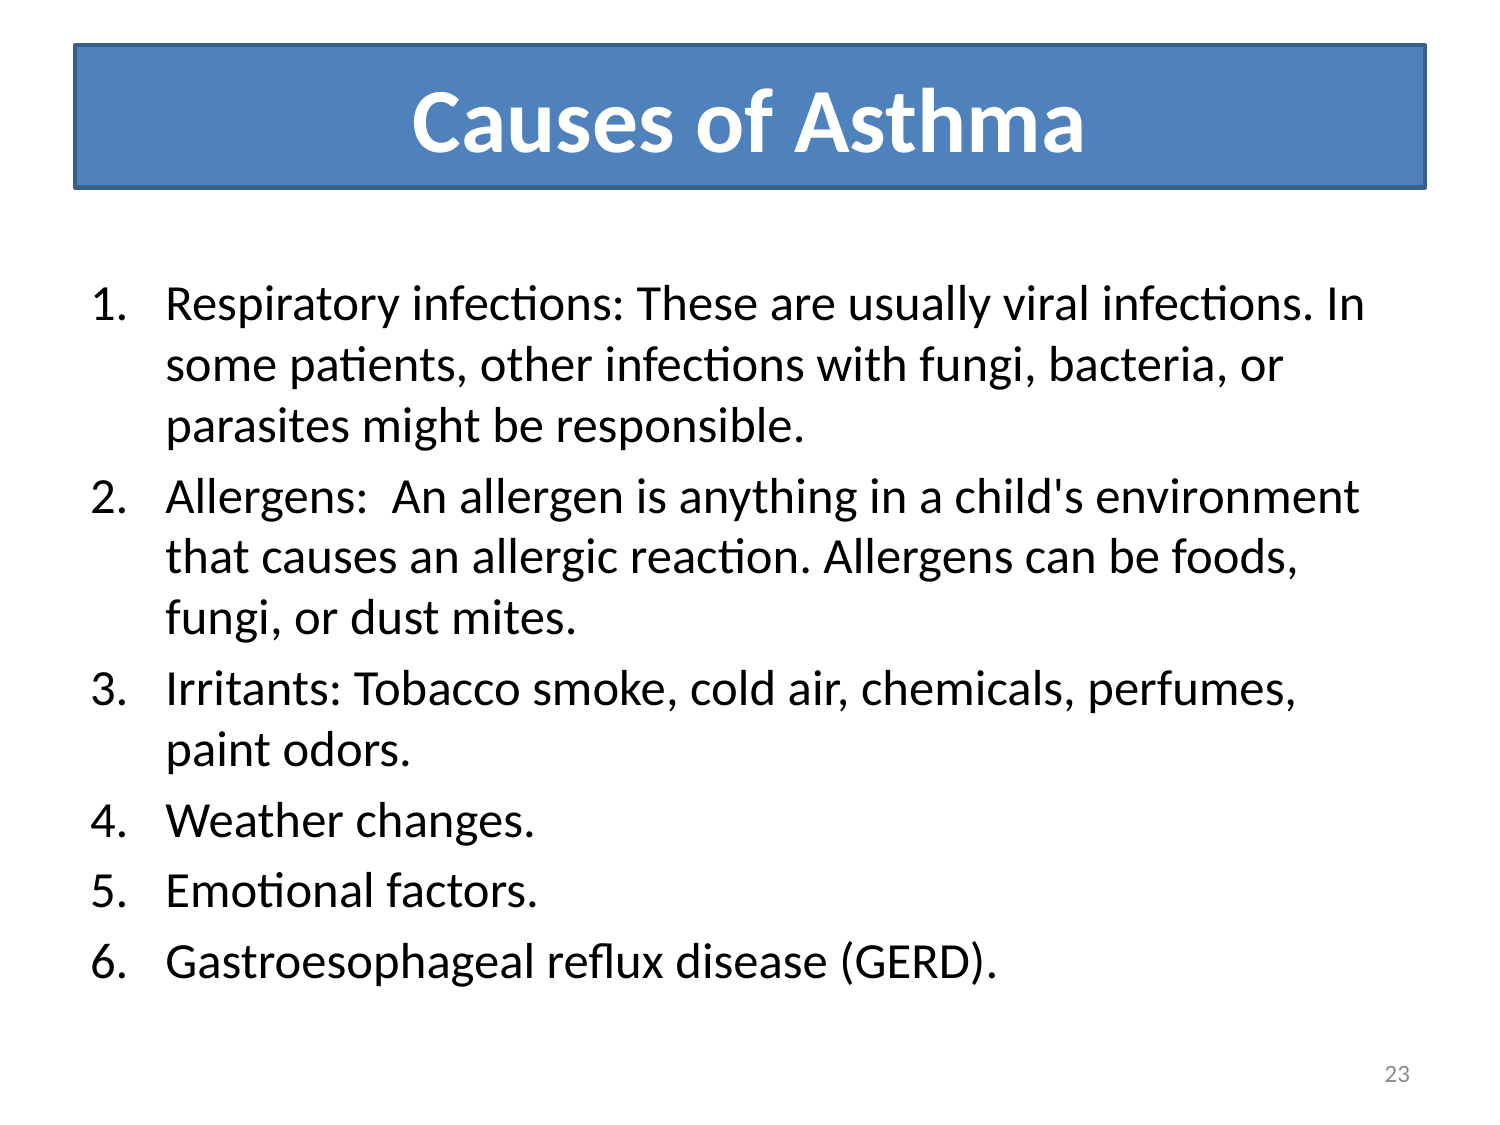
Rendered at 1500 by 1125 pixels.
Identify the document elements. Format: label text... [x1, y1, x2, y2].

title Causes of Asthma [73, 43, 1427, 190]
slide_number 23 [1074, 1042, 1425, 1103]
list Respiratory infections: These are usually viral infections. In some patients, other infections with fungi, bacteria, or parasites might be responsible. Allergens: An allergen is anything in a child's environment that causes an allergic reaction. Allergens can be foods, fungi, or dust mites. Irritants: Tobacco smoke, cold air, chemicals, perfumes, paint odors. Weather changes. Emotional factors. Gastroesophageal reflux disease (GERD). [75, 262, 1425, 1005]
